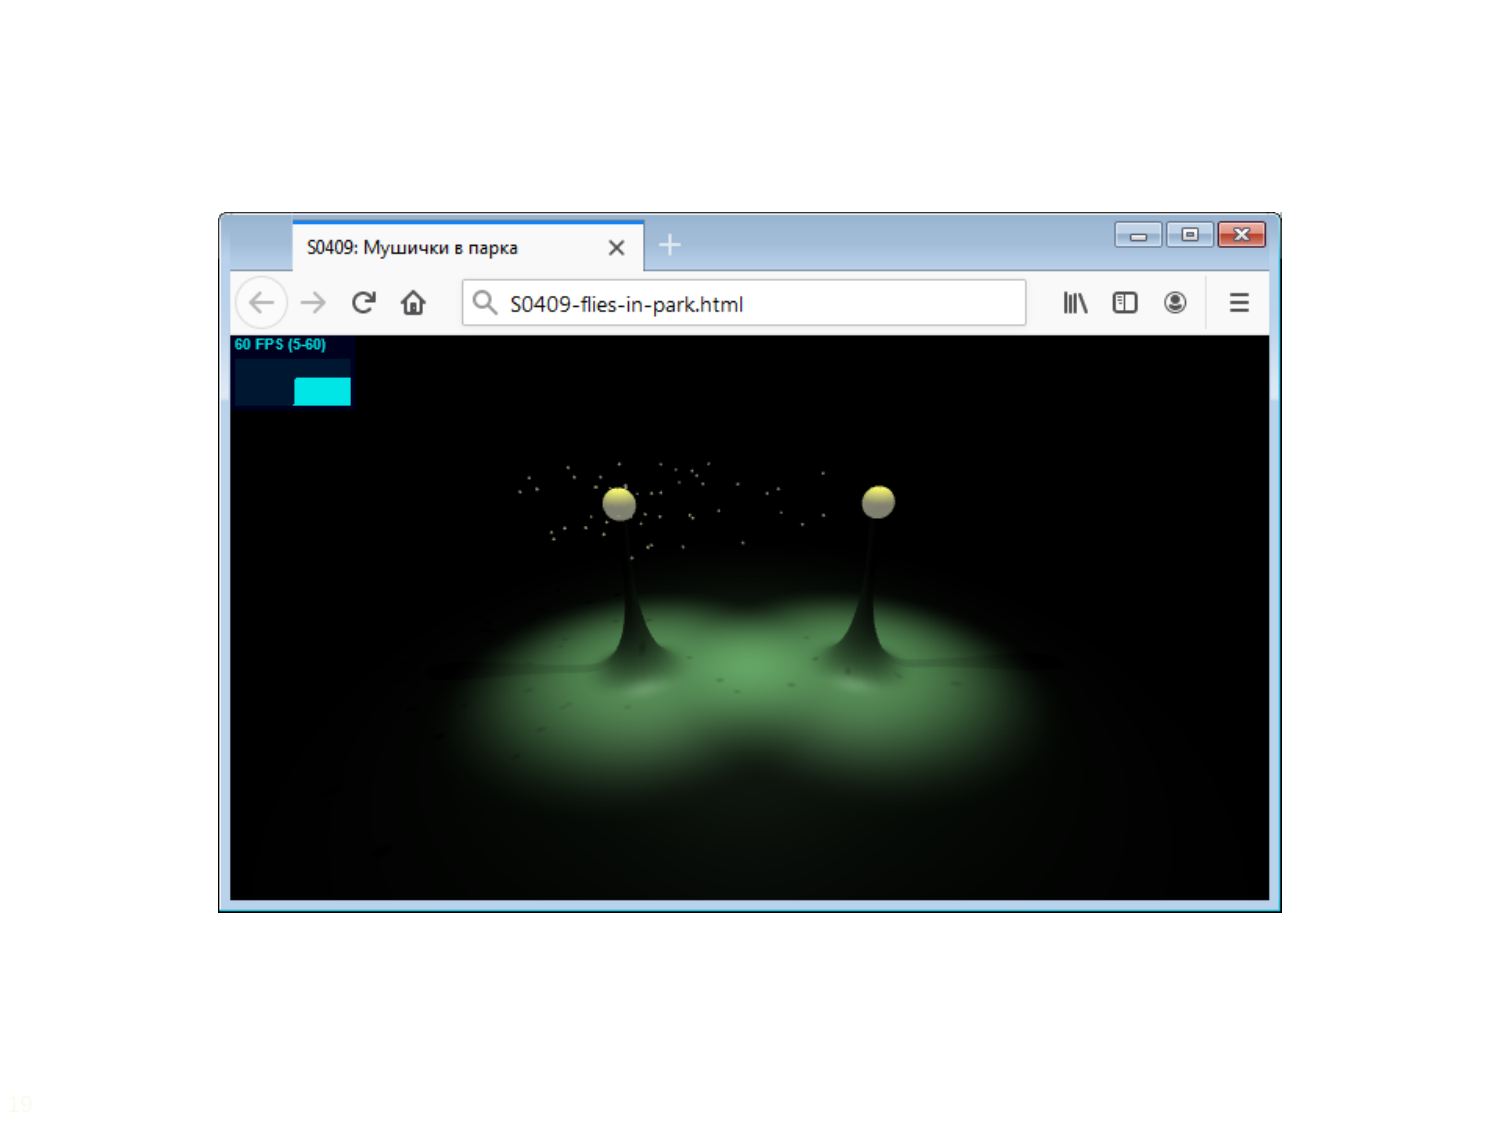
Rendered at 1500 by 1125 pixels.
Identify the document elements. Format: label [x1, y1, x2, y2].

picture [218, 212, 1282, 913]
